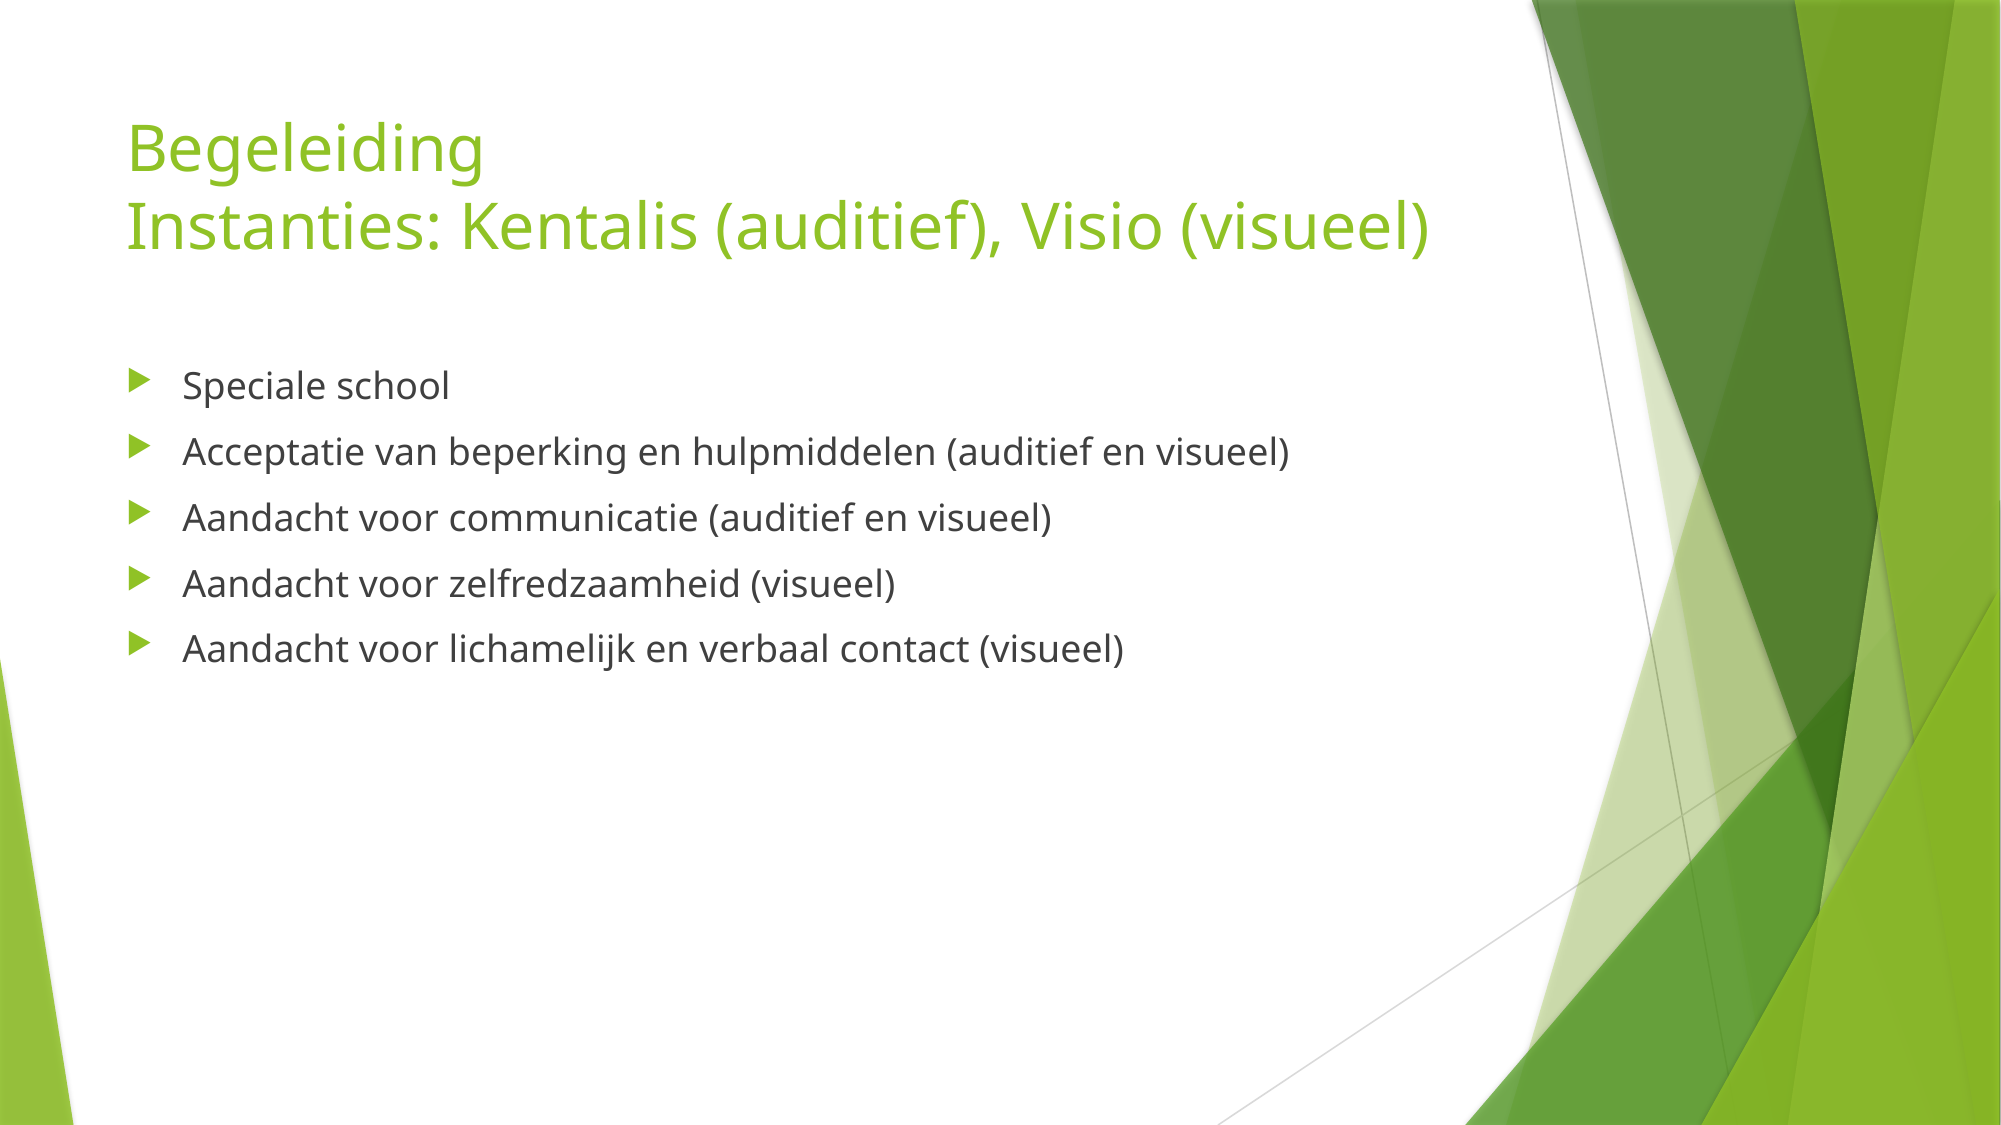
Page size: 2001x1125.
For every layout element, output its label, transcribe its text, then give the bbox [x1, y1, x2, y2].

list Speciale school Acceptatie van beperking en hulpmiddelen (auditief en visueel) Aandacht voor communicatie (auditief en visueel) Aandacht voor zelfredzaamheid (visueel) Aandacht voor lichamelijk en verbaal contact (visueel) [111, 354, 1522, 992]
title Begeleiding Instanties: Kentalis (auditief), Visio (visueel) [111, 99, 1522, 317]
